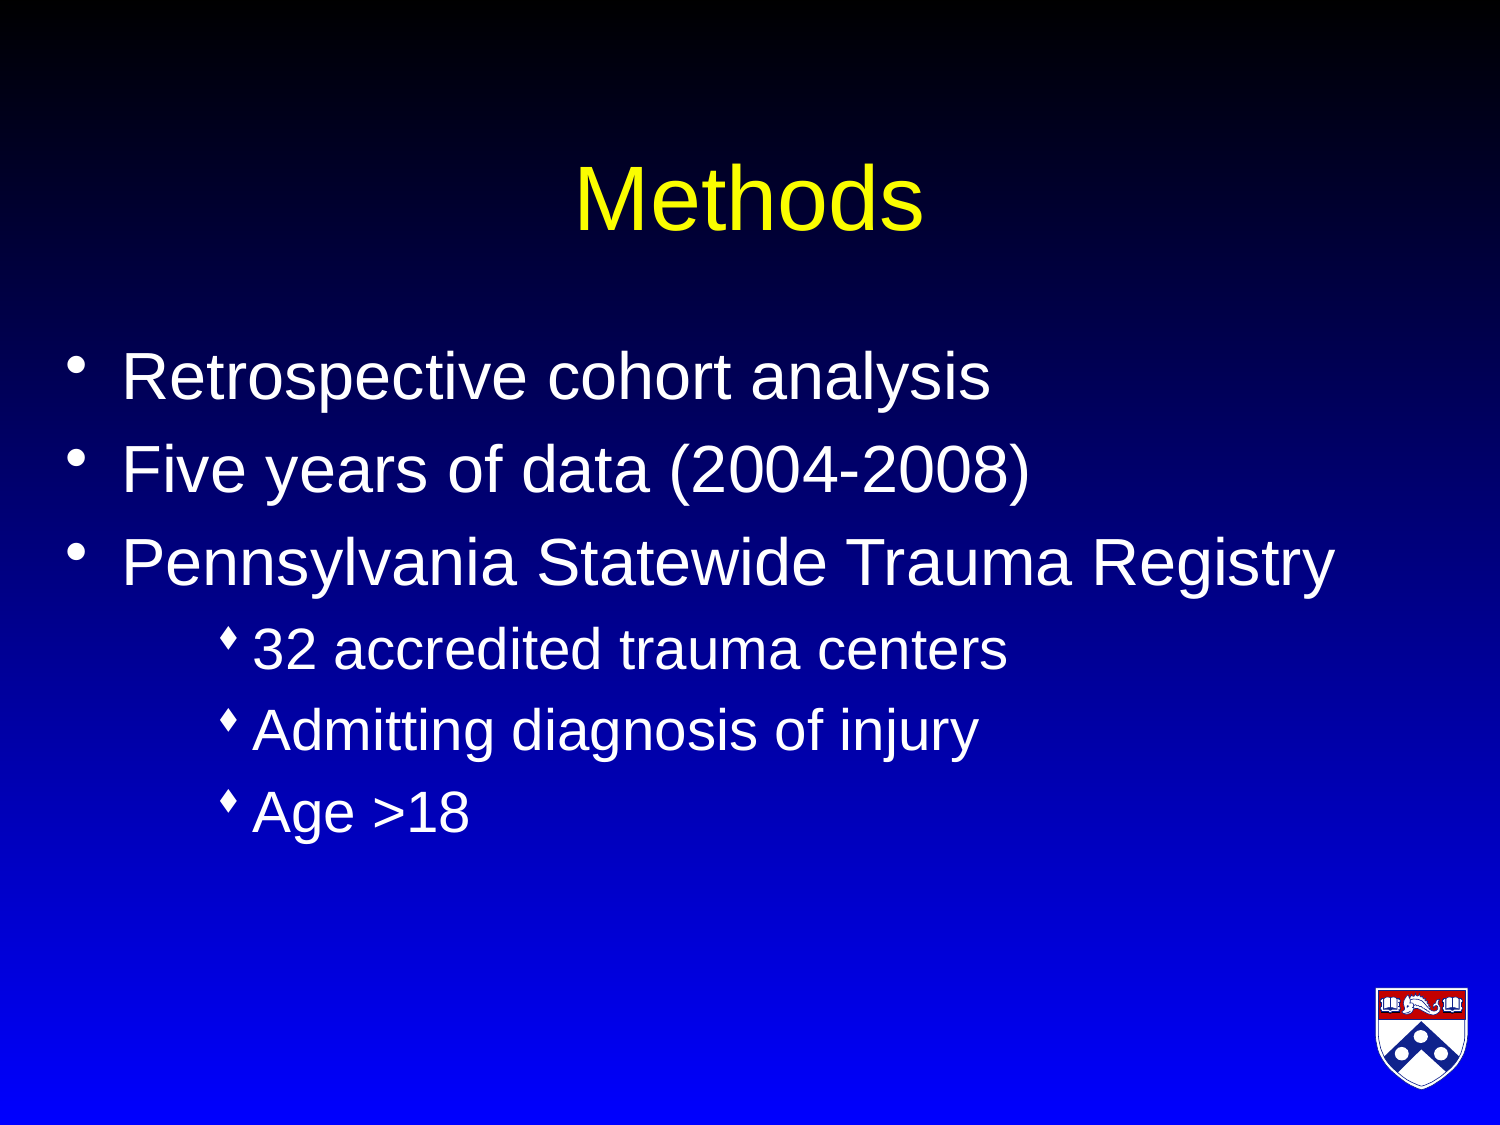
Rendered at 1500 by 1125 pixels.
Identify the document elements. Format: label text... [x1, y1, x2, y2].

title Methods [112, 99, 1388, 288]
list Retrospective cohort analysis Five years of data (2004-2008) Pennsylvania Statewide Trauma Registry 32 accredited trauma centers Admitting diagnosis of injury Age >18 [49, 324, 1388, 1001]
